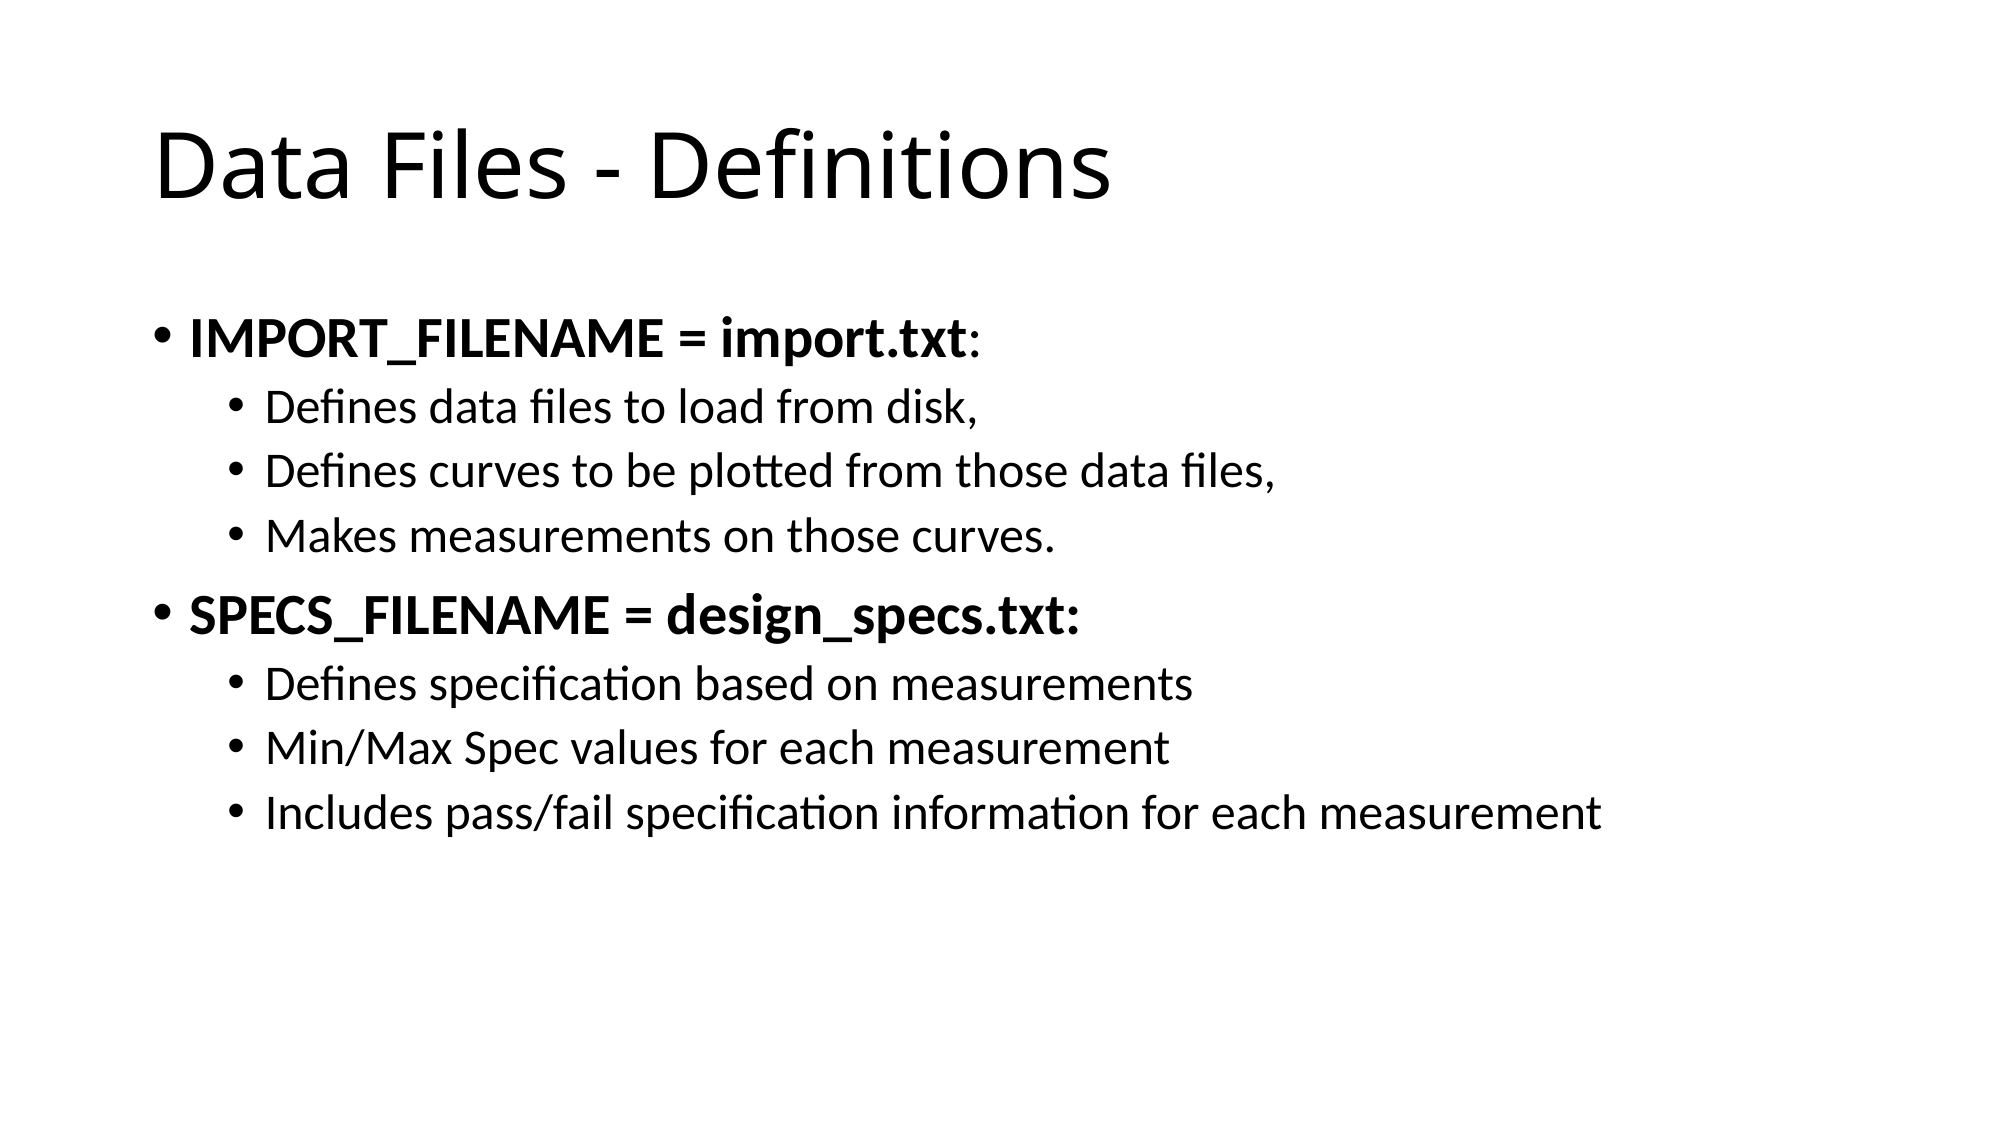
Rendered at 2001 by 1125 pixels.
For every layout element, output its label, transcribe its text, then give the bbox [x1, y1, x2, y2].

list IMPORT_FILENAME = import.txt: Defines data files to load from disk, Defines curves to be plotted from those data files, Makes measurements on those curves. SPECS_FILENAME = design_specs.txt: Defines specification based on measurements Min/Max Spec values for each measurement Includes pass/fail specification information for each measurement [137, 299, 1912, 1014]
title Data Files - Definitions [137, 59, 1863, 278]
